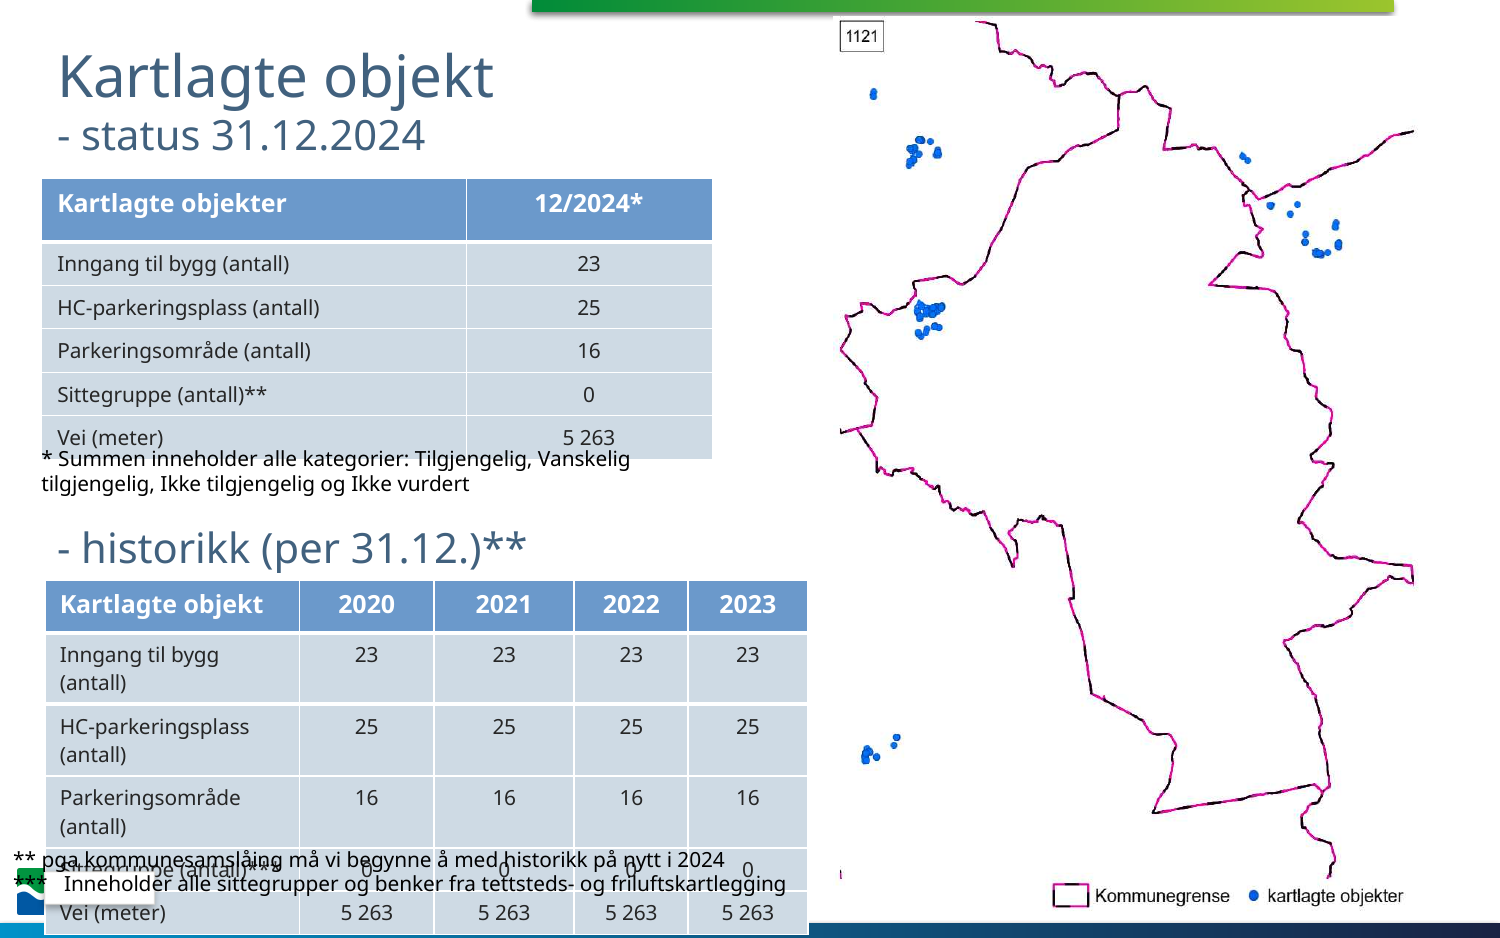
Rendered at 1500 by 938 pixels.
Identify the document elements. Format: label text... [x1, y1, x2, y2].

text_box * Summen inneholder alle kategorier: Tilgjengelig, Vanskelig tilgjengelig, Ikke tilgjengelig og Ikke vurdert [26, 438, 711, 504]
table_header 2021 [435, 581, 573, 631]
table_cell 0 [802, 849, 807, 890]
table_header 2020 [300, 581, 433, 631]
table_cell 25 [575, 706, 687, 775]
table_cell 5 263 [435, 904, 573, 934]
table_cell HC-parkeringsplass (antall) [46, 706, 299, 775]
text_box Kartlagte objekt - status 31.12.2024 [42, 24, 828, 167]
table_cell Vei (meter) [46, 904, 299, 934]
table_cell 16 [467, 329, 712, 372]
table_cell 23 [575, 635, 687, 702]
table_cell Parkeringsområde (antall) [46, 777, 299, 838]
table_cell 23 [300, 635, 433, 702]
table_cell Parkeringsområde (antall) [42, 329, 466, 372]
table_cell 16 [300, 777, 433, 838]
table_cell 5 263 [575, 904, 687, 934]
table_cell 5 263 [689, 892, 807, 934]
table_header Kartlagte objekt [46, 581, 299, 631]
table_header 12/2024* [467, 179, 712, 240]
table_cell 16 [689, 777, 807, 847]
table_cell 25 [435, 706, 573, 775]
table_cell 25 [300, 706, 433, 775]
table_cell 16 [575, 777, 687, 838]
table_cell 0 [467, 373, 712, 415]
table_cell 23 [467, 244, 712, 285]
table_cell 5 263 [300, 904, 433, 934]
table_cell Sittegruppe (antall)** [42, 373, 466, 415]
table_cell 5 263 [467, 416, 712, 459]
table_cell 23 [435, 635, 573, 702]
table_cell 25 [467, 286, 712, 328]
table_cell Inngang til bygg (antall) [42, 244, 466, 285]
text_box - historikk (per 31.12.)** [42, 496, 828, 580]
table_cell Inngang til bygg (antall) [46, 635, 299, 702]
table_header 2022 [575, 581, 687, 631]
table_cell 25 [689, 706, 807, 775]
text_box ** pga kommunesamslåing må vi begynne å med historikk på nytt i 2024 *** Inneholder alle sittegrupper og benker fra tettsteds- og friluftskartlegging [0, 838, 802, 904]
table_cell 16 [435, 777, 573, 838]
table_header Kartlagte objekter [42, 179, 466, 240]
picture [833, 16, 1419, 913]
table_header 2023 [689, 581, 807, 631]
table_cell 23 [689, 635, 807, 702]
table_cell Vei (meter) [42, 416, 466, 438]
table_cell HC-parkeringsplass (antall) [42, 286, 466, 328]
